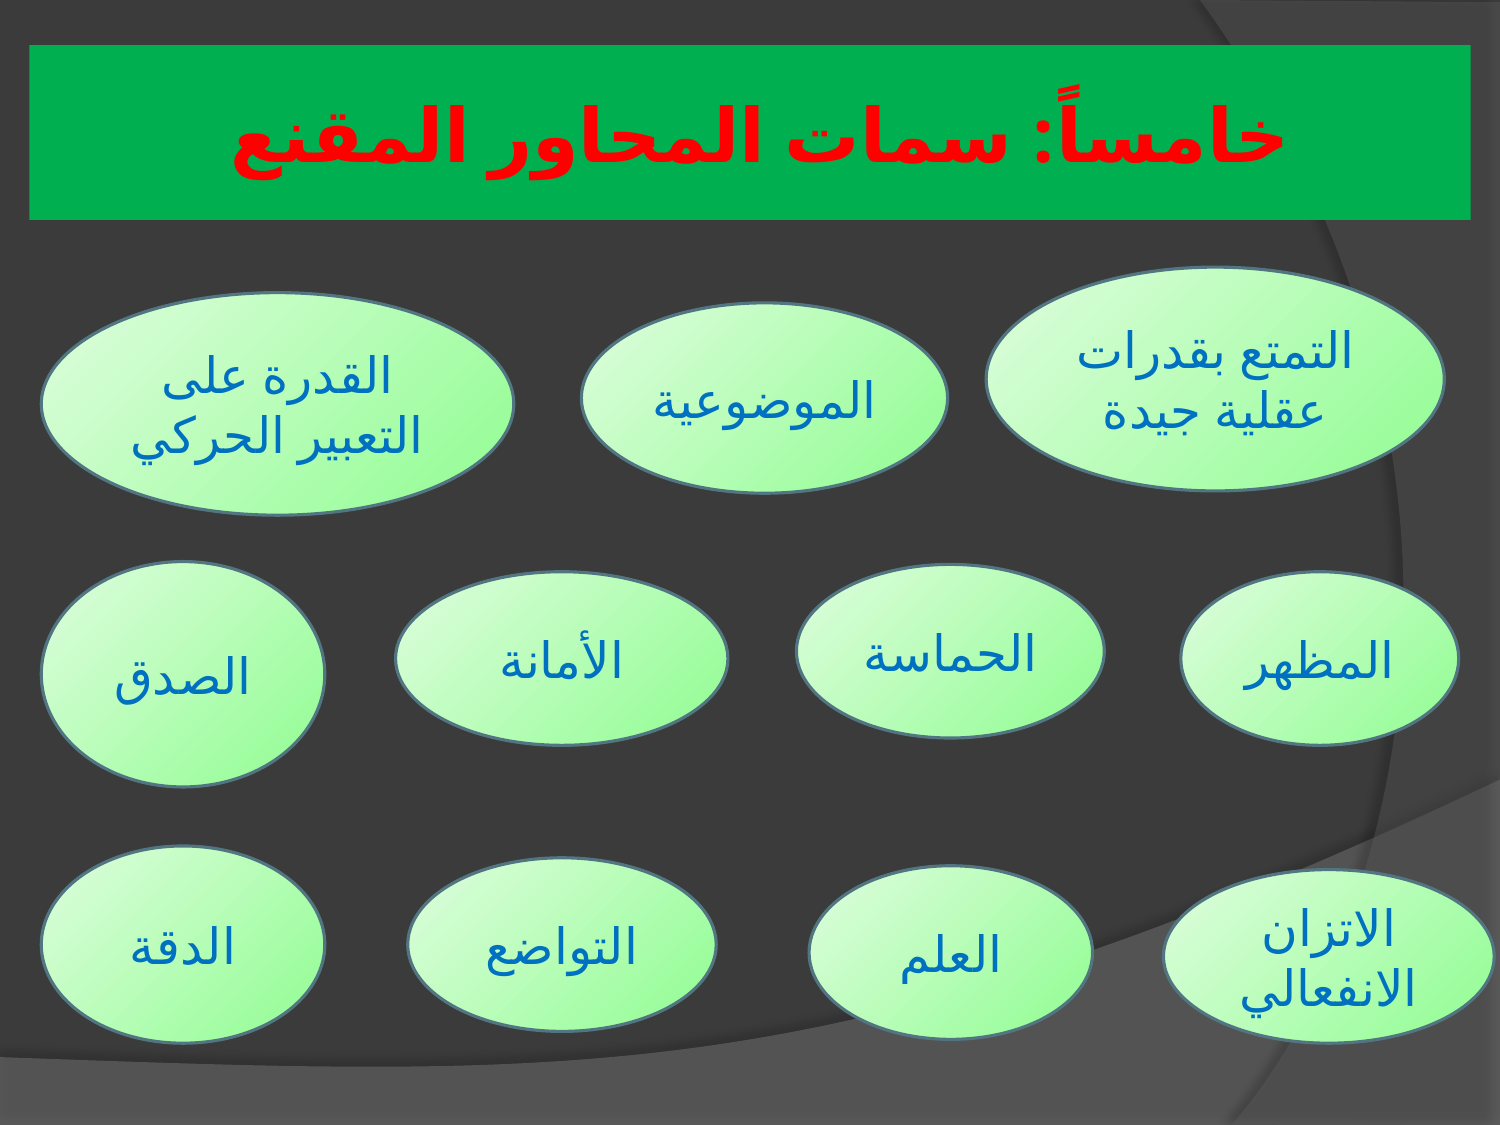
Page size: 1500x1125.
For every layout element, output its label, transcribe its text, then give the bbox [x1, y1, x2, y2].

text_box العلم [807, 864, 1095, 1041]
text_box التمتع بقدرات عقلية جيدة [984, 265, 1446, 493]
text_box الصدق [39, 559, 327, 789]
text_box القدرة على التعبير الحركي [39, 291, 516, 517]
text_box الأمانة [393, 570, 730, 747]
text_box المظهر [1179, 570, 1461, 747]
text_box الاتزان الانفعالي [1161, 868, 1496, 1045]
text_box الموضوعية [579, 301, 950, 495]
text_box الحماسة [794, 562, 1106, 740]
text_box الدقة [39, 844, 327, 1045]
text_box التواضع [406, 856, 718, 1033]
title خامساً: سمات المحاور المقنع [29, 45, 1471, 220]
